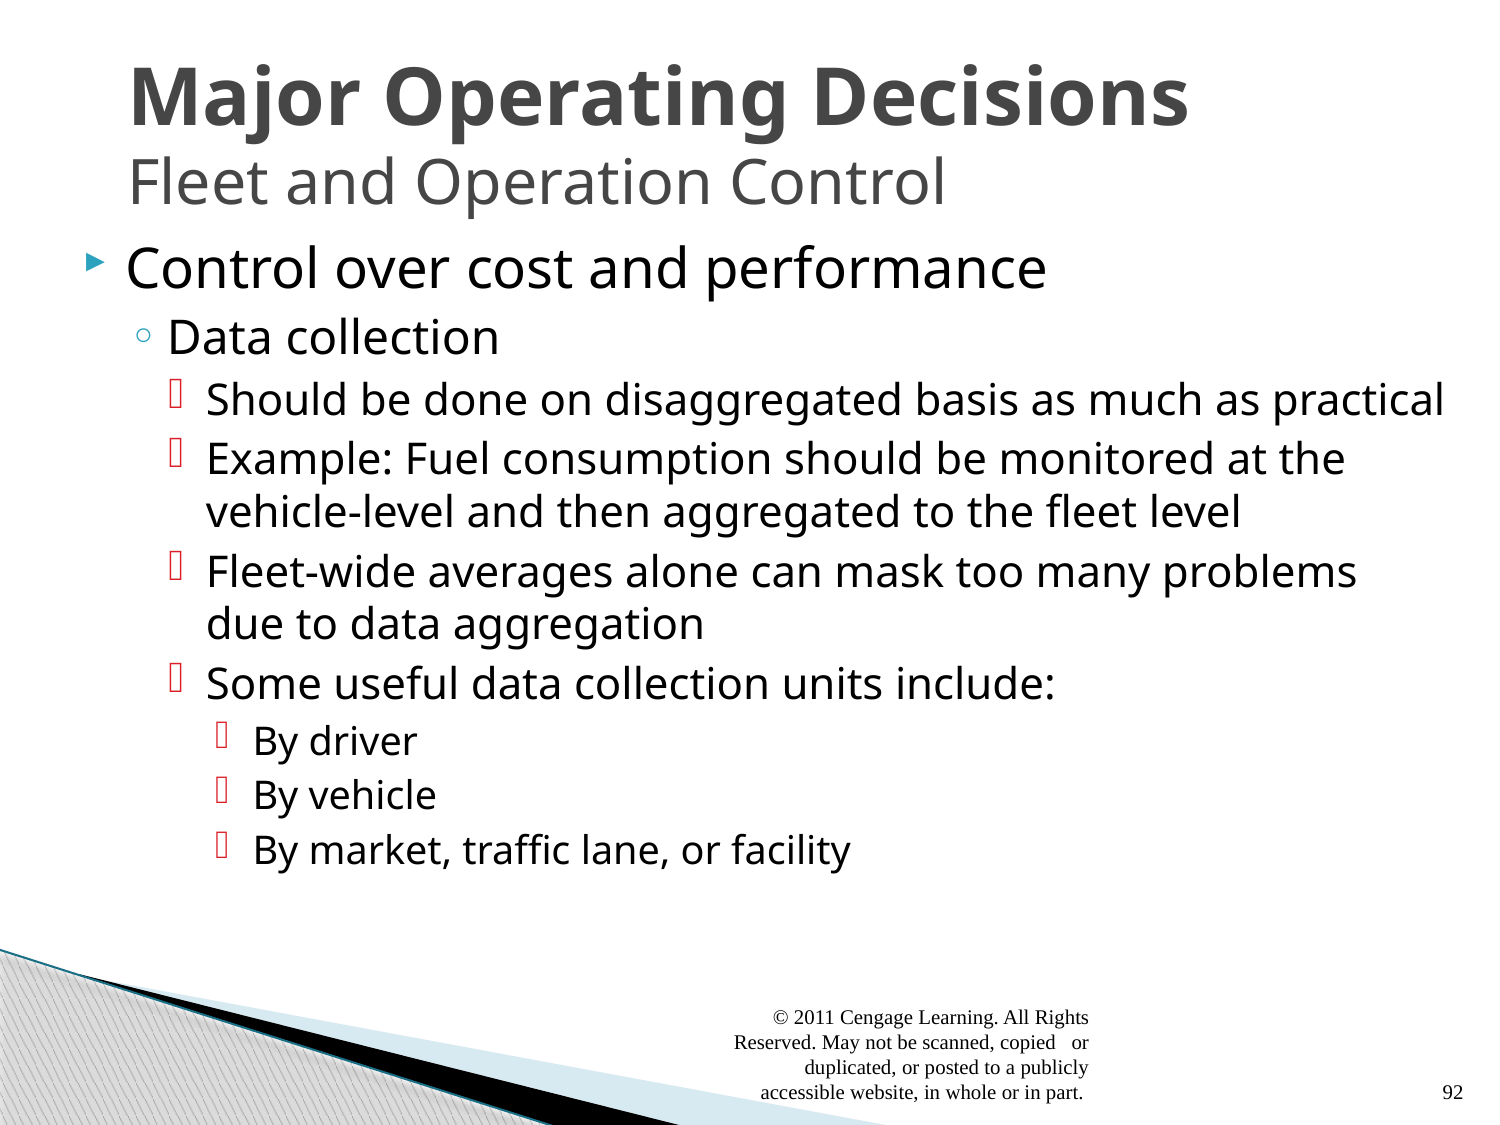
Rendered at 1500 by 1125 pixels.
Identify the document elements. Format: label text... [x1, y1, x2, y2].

slide_number 92 [1418, 1051, 1479, 1112]
footer © 2011 Cengage Learning. All Rights Reserved. May not be scanned, copied or duplicated, or posted to a publicly accessible website, in whole or in part. [718, 1051, 1105, 1112]
list Control over cost and performance Data collection Should be done on disaggregated basis as much as practical Example: Fuel consumption should be monitored at the vehicle-level and then aggregated to the fleet level Fleet-wide averages alone can mask too many problems due to data aggregation Some useful data collection units include: By driver By vehicle By market, traffic lane, or facility [49, 224, 1463, 1001]
title Major Operating Decisions Fleet and Operation Control [112, 37, 1388, 225]
